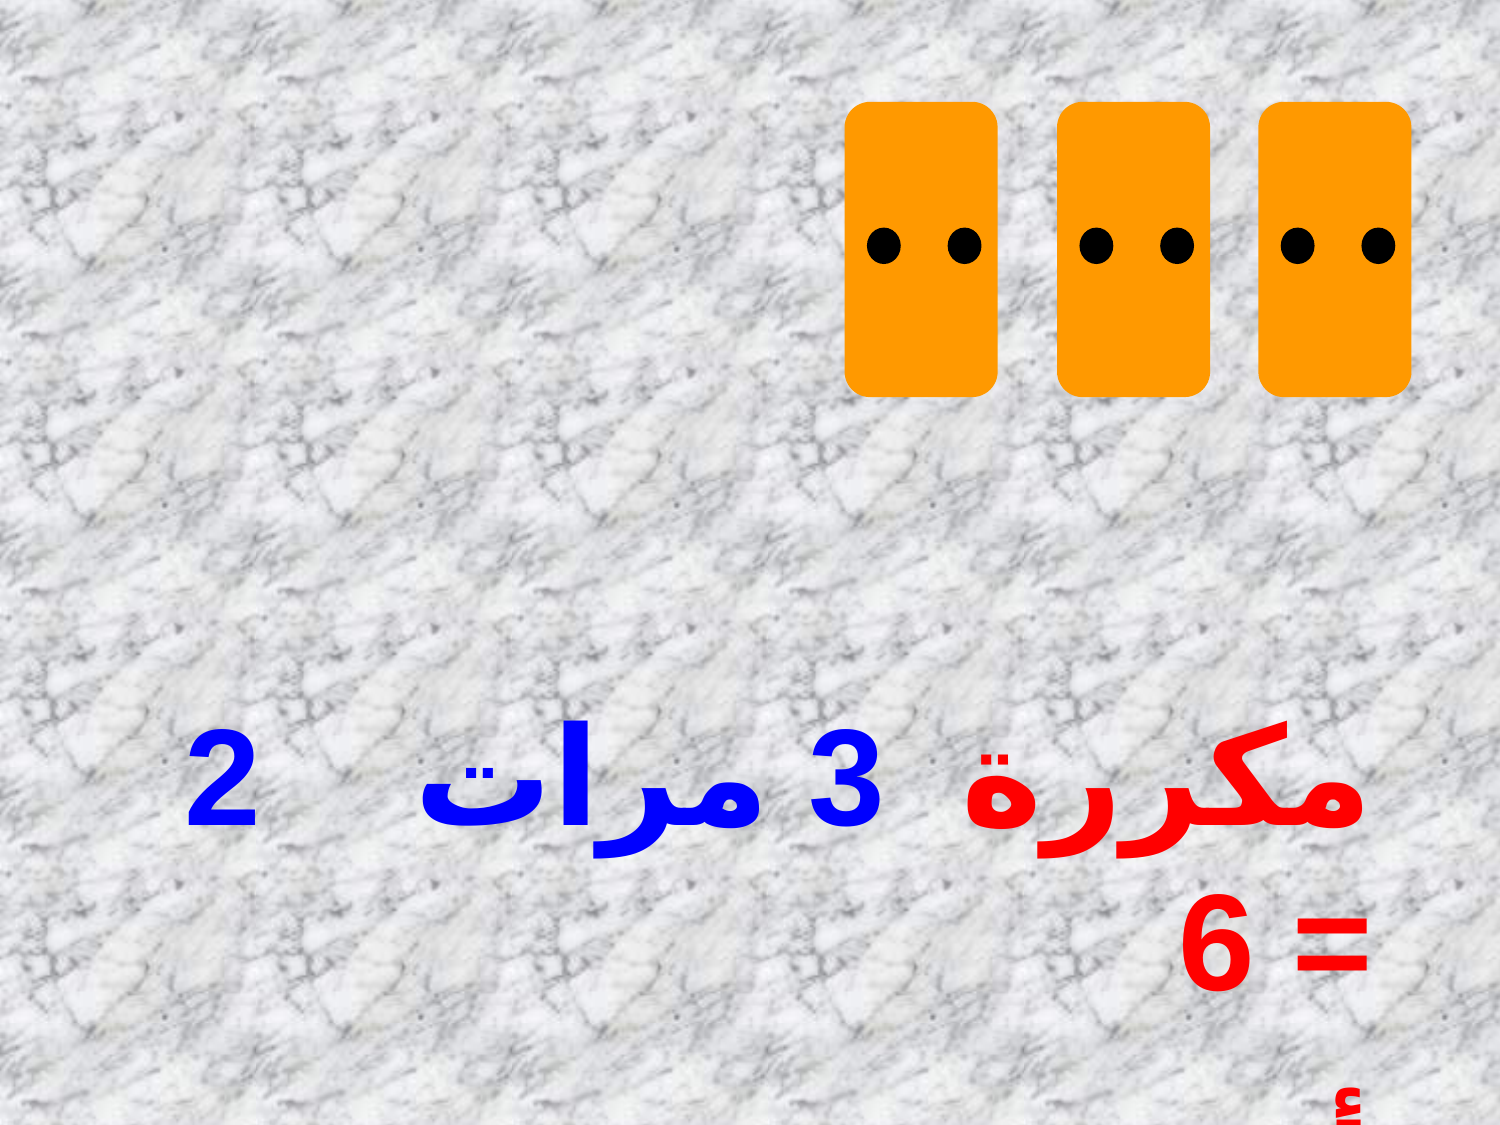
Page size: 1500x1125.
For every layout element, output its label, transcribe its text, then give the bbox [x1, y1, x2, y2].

picture [0, 0, 1500, 1125]
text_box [844, 101, 998, 398]
text_box 2 مكررة 3 مرات = 6 أي : 2 × 3 = 6 [100, 680, 1388, 1125]
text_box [1258, 101, 1412, 398]
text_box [1056, 101, 1211, 398]
